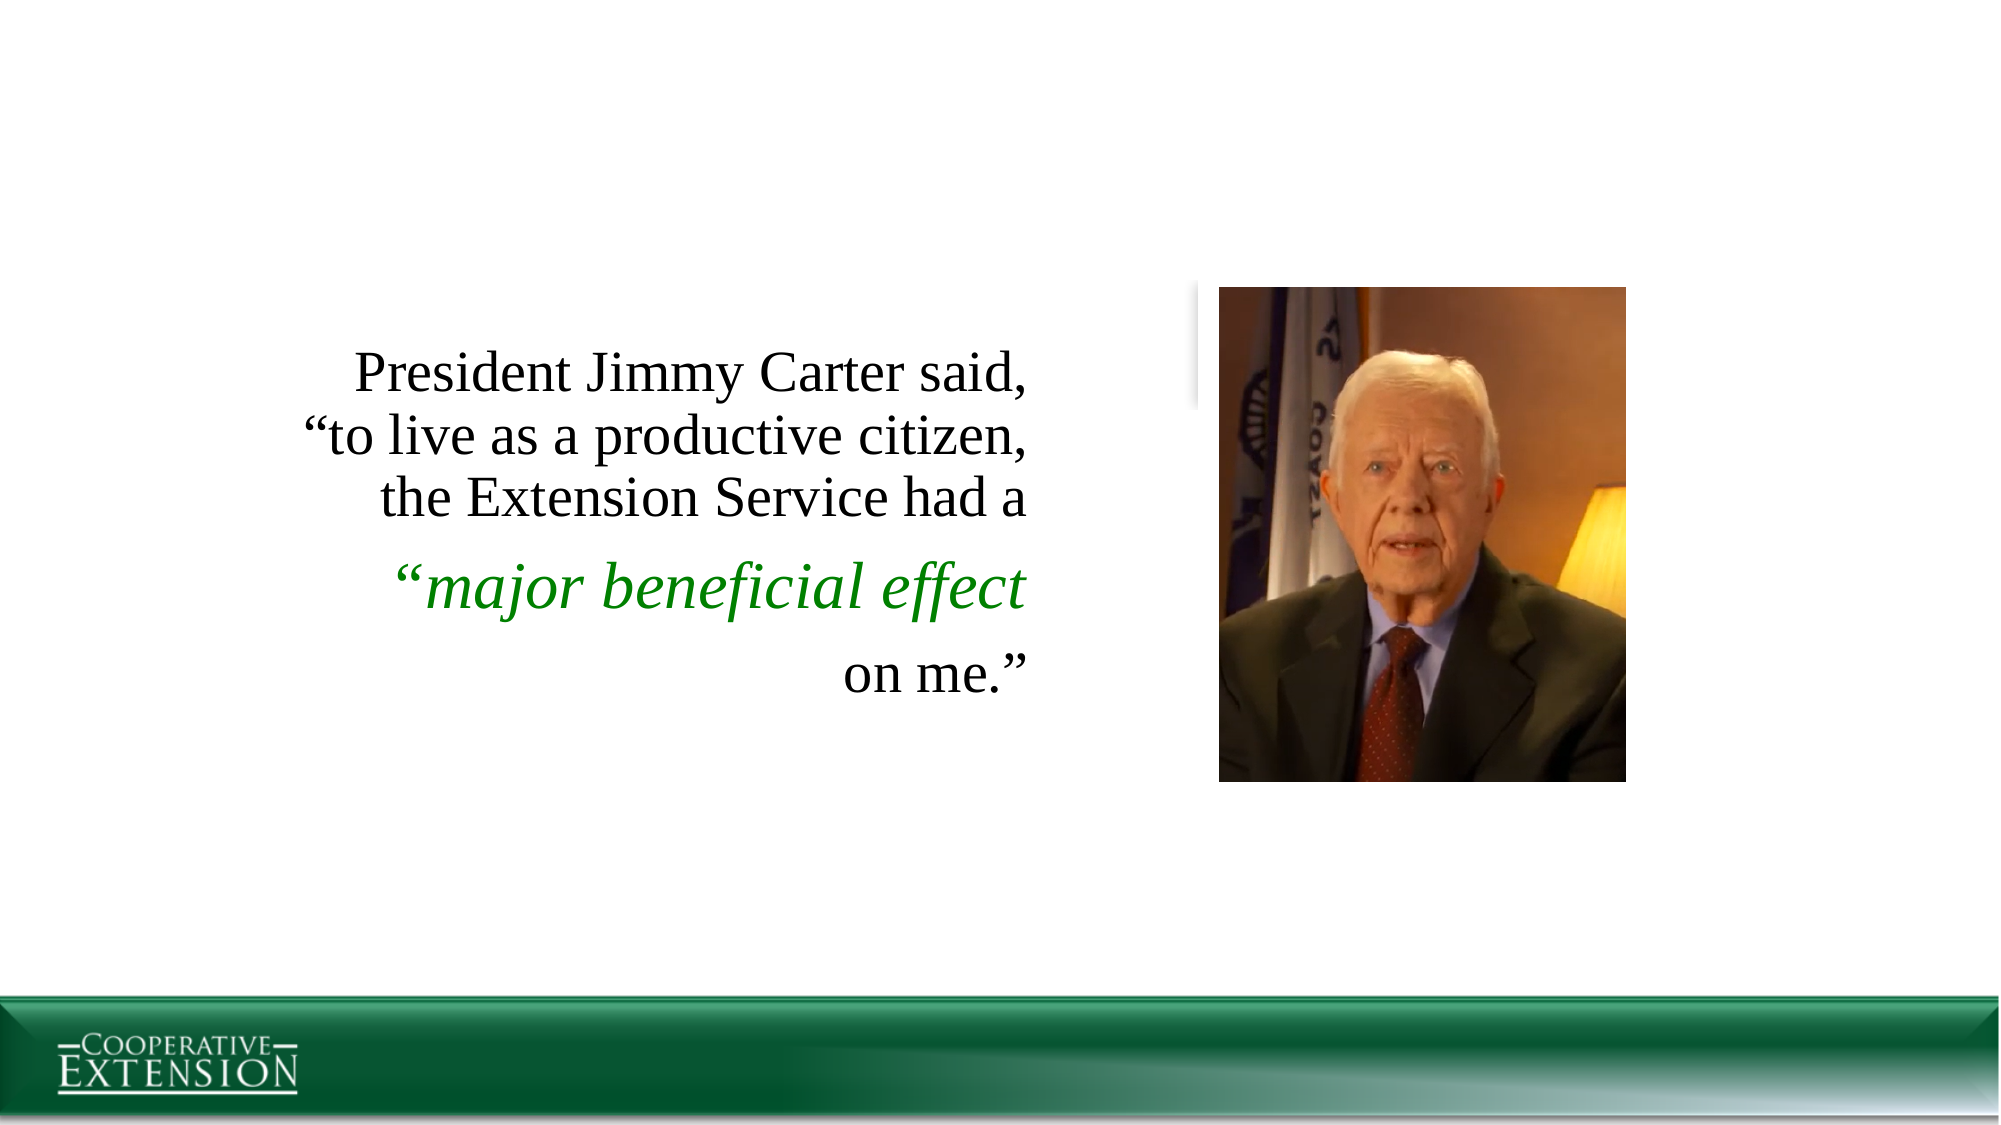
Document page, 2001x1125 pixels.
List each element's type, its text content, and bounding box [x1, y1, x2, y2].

picture [0, 0, 2001, 1125]
title President Jimmy Carter said, “to live as a productive citizen, the Extension Service had a on me.” [181, 299, 1058, 713]
text_box “major beneficial effect [373, 534, 1219, 630]
